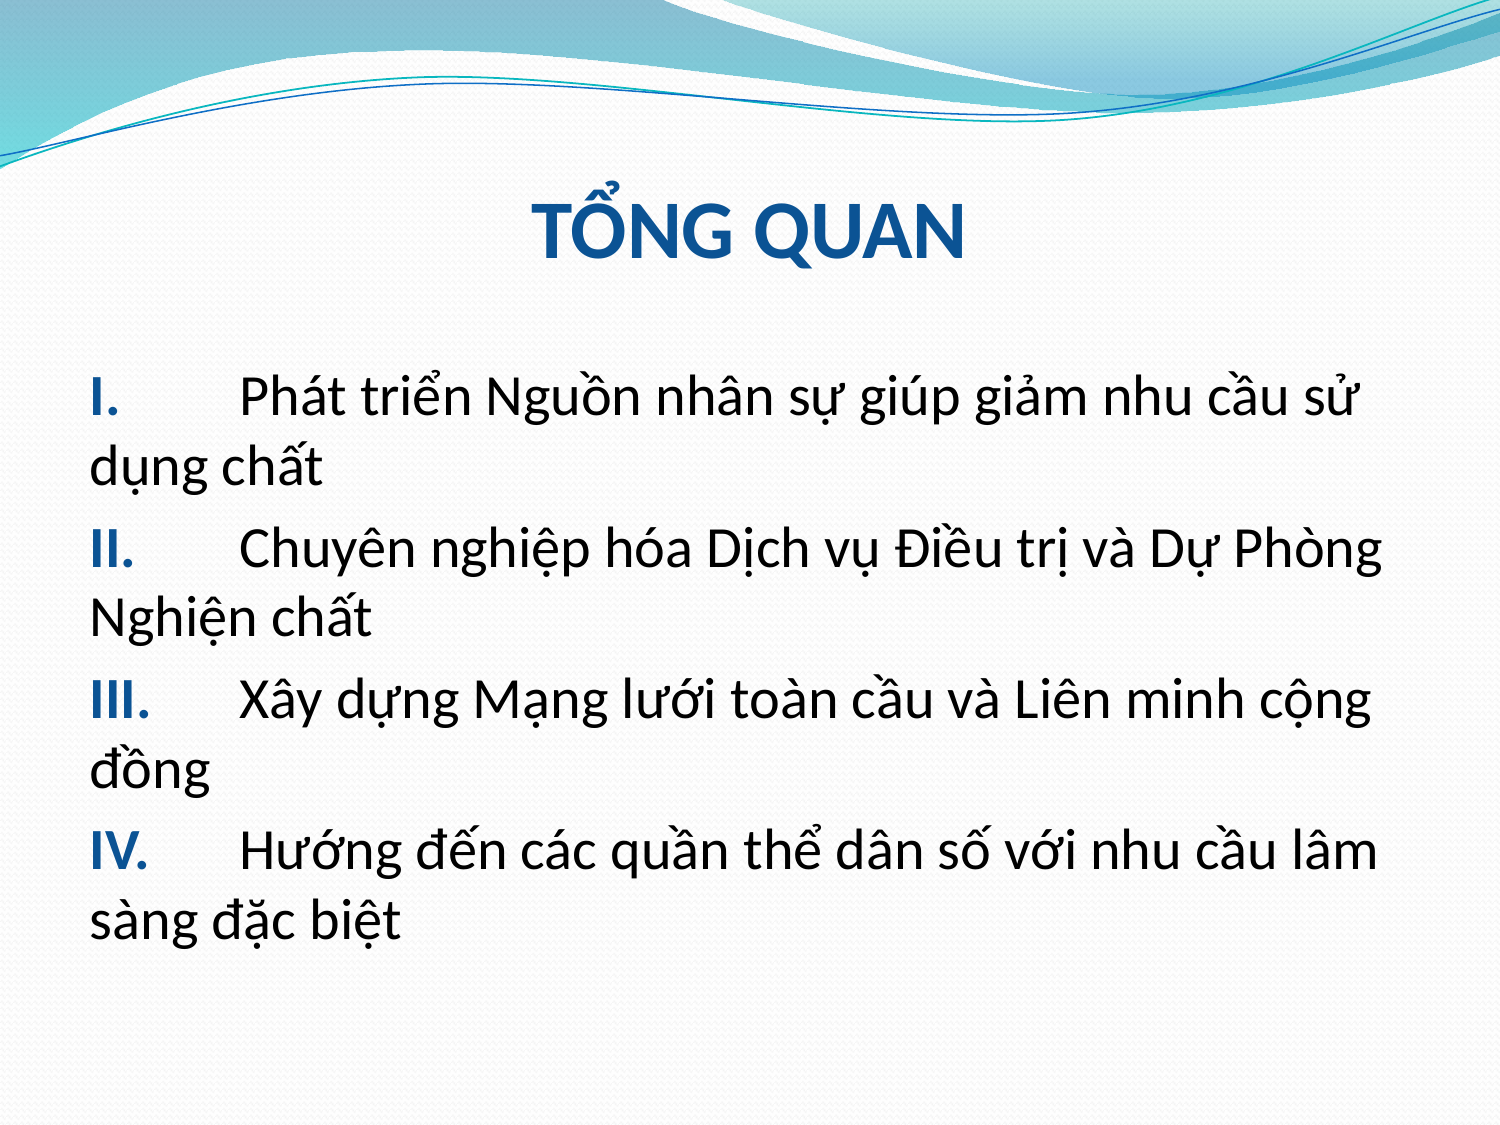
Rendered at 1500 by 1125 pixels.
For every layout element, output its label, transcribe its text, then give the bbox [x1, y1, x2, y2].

title TỔNG QUAN [0, 87, 1500, 275]
list I. Phát triển Nguồn nhân sự giúp giảm nhu cầu sử dụng chất II. Chuyên nghiệp hóa Dịch vụ Điều trị và Dự Phòng Nghiện chất III. Xây dựng Mạng lưới toàn cầu và Liên minh cộng đồng IV. Hướng đến các quần thể dân số với nhu cầu lâm sàng đặc biệt [75, 350, 1475, 975]
